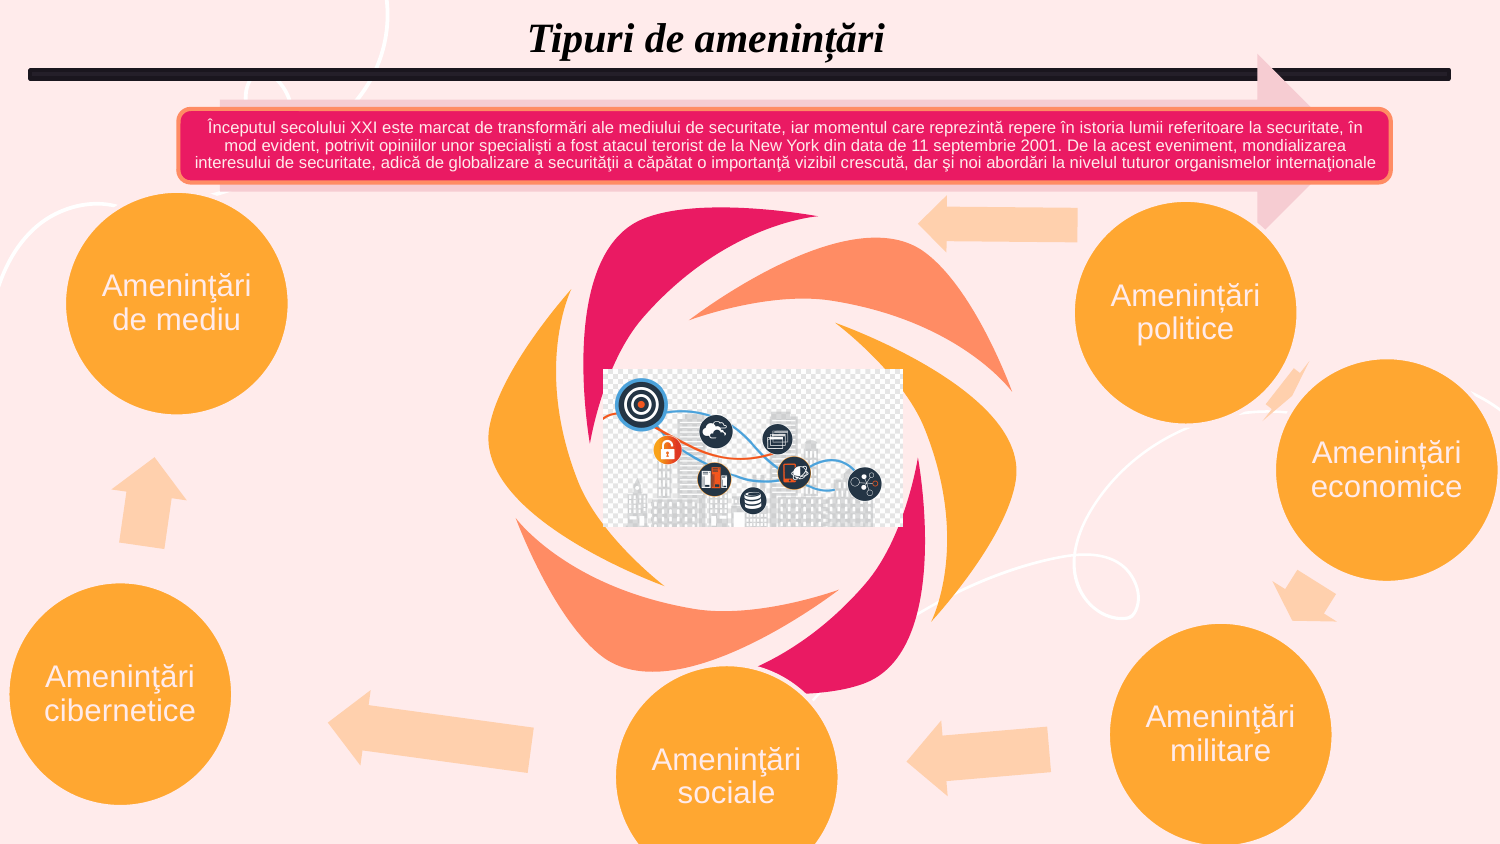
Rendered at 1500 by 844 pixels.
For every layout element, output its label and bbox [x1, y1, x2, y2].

text_box [0, 0, 1500, 844]
